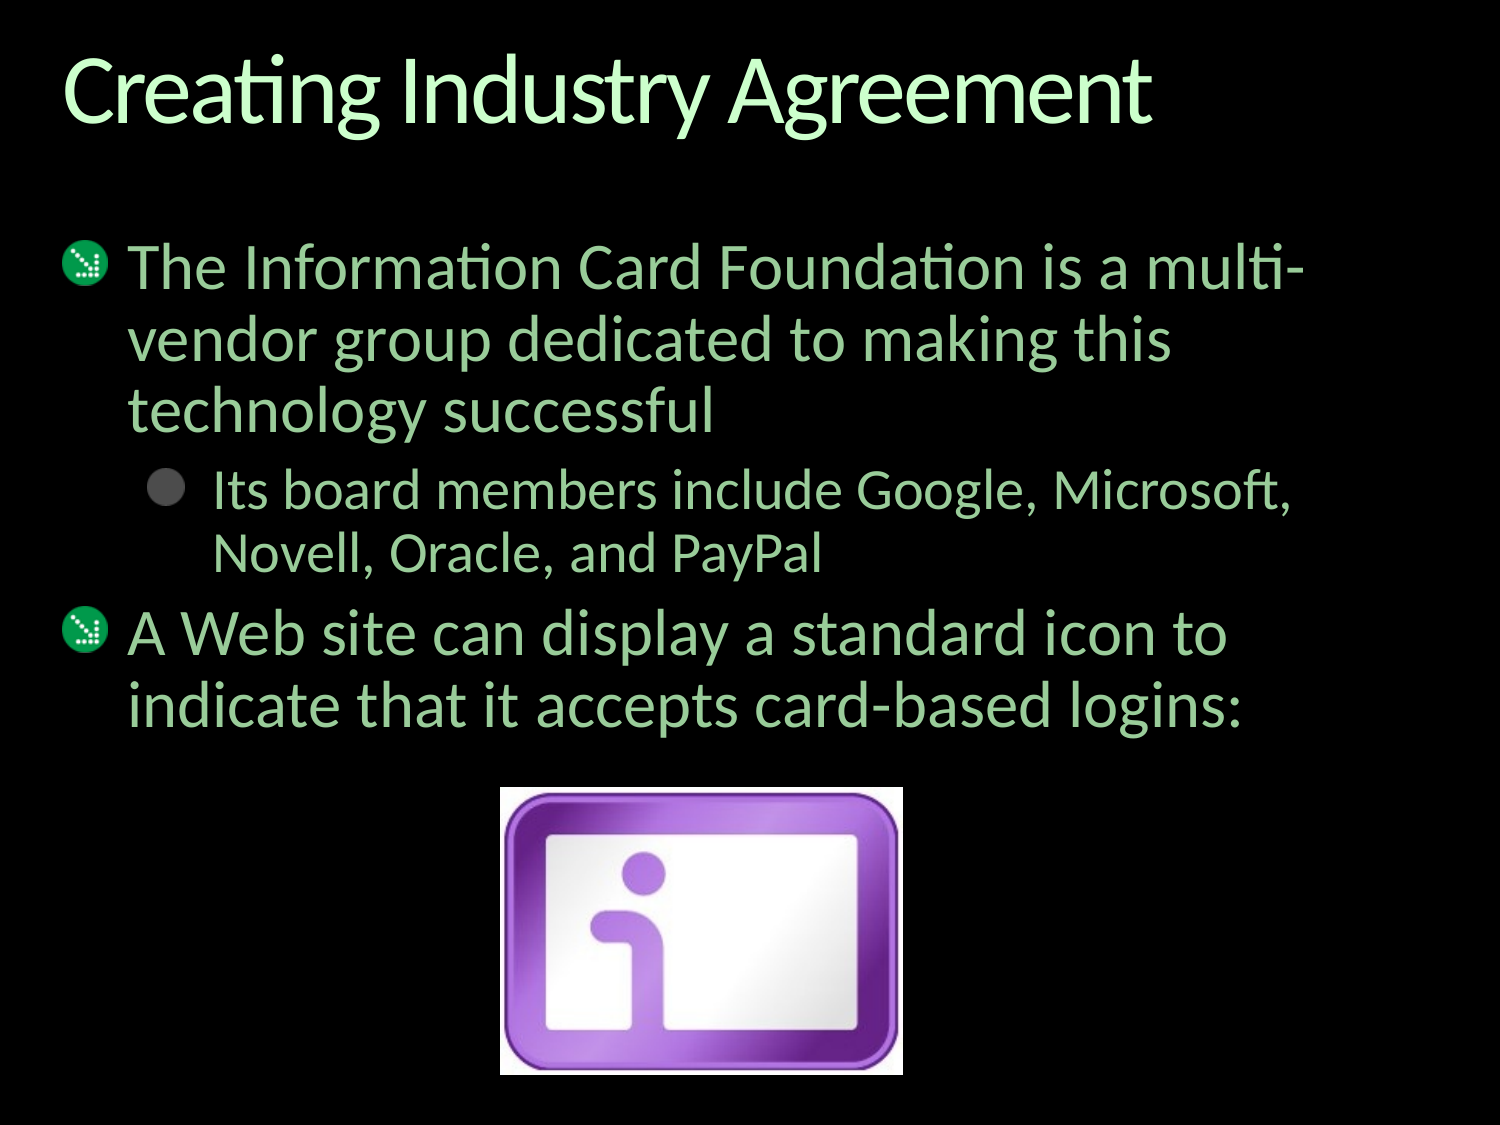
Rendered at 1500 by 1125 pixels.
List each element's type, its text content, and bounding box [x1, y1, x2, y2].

title Creating Industry Agreement [62, 37, 1438, 147]
picture [147, 468, 185, 506]
picture [62, 240, 108, 287]
list The Information Card Foundation is a multi-vendor group dedicated to making this technology successful Its board members include Google, Microsoft, Novell, Oracle, and PayPal A Web site can display a standard icon to indicate that it accepts card-based logins: [62, 231, 1438, 593]
picture [62, 606, 108, 654]
picture [499, 787, 904, 1076]
